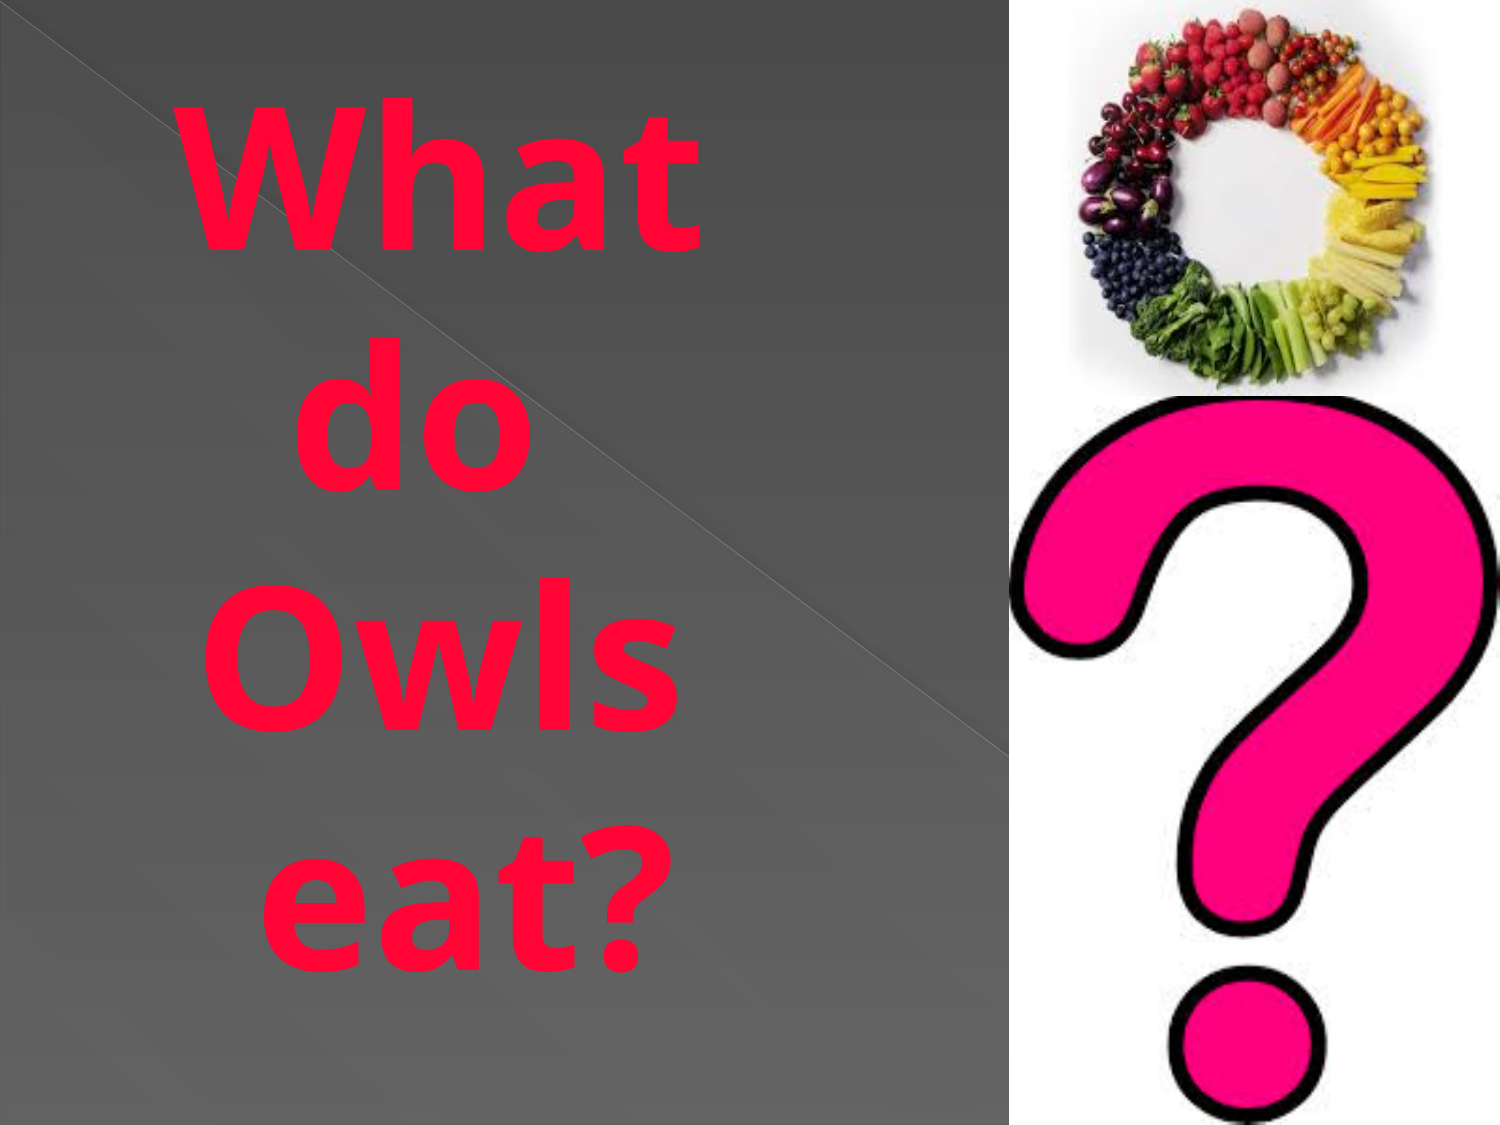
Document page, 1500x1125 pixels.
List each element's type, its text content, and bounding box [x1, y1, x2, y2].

picture [1009, 0, 1500, 1125]
text_box What do Owls eat? [0, 42, 880, 1018]
